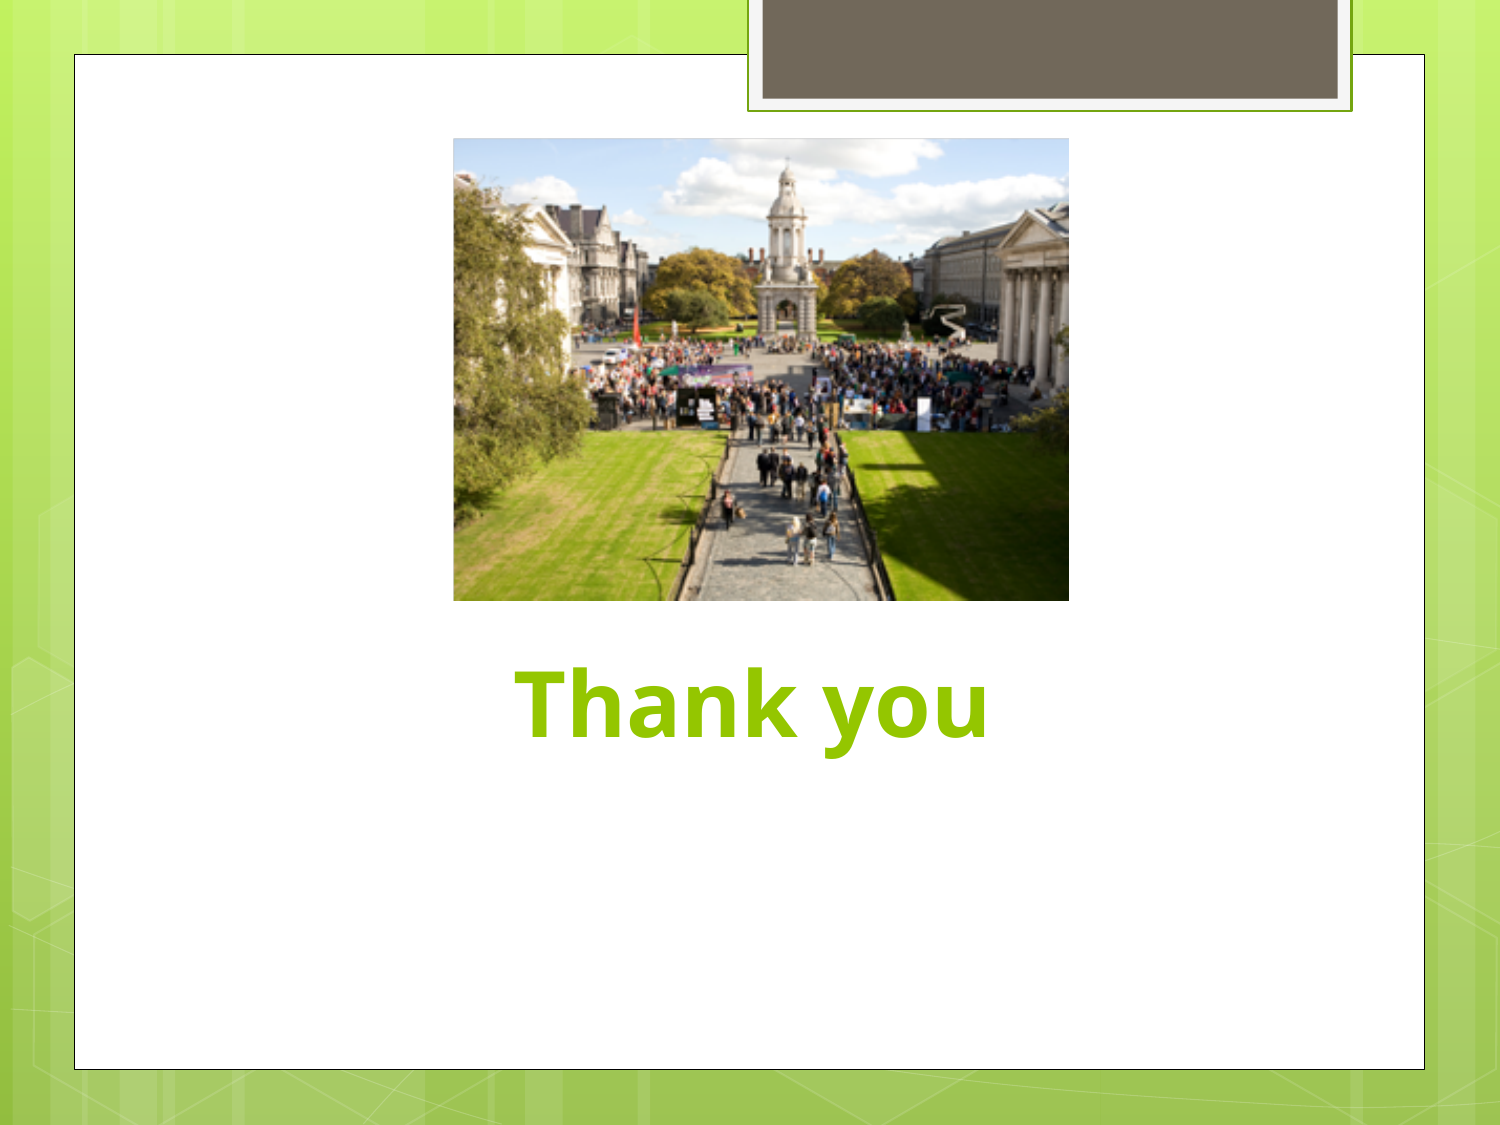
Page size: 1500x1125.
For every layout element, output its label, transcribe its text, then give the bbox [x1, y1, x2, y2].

title Thank you [176, 575, 1329, 764]
picture [452, 136, 1070, 601]
